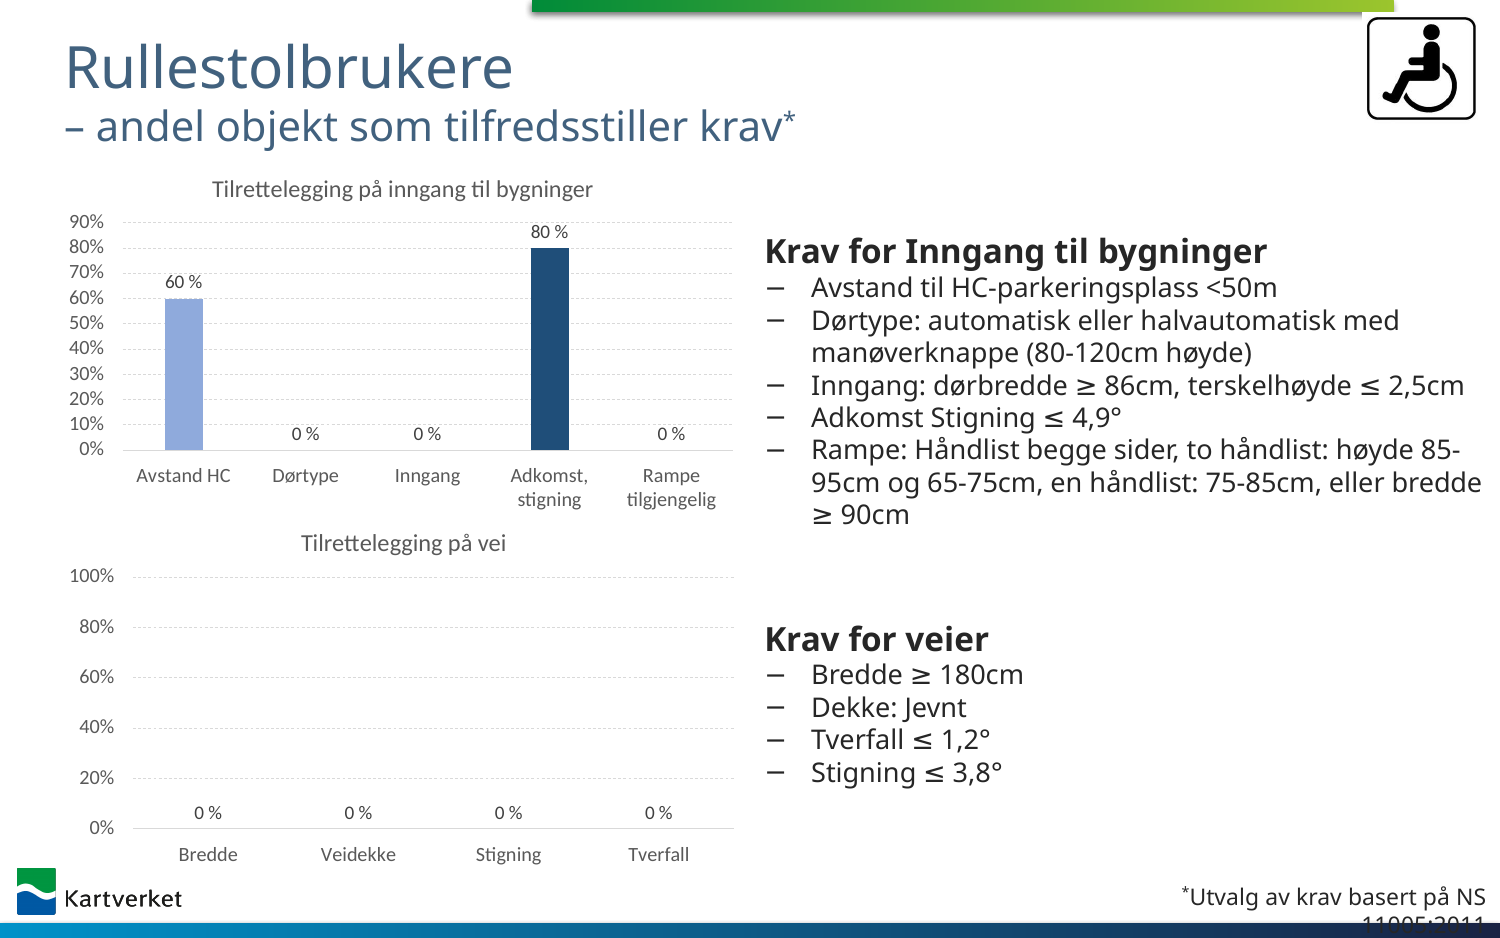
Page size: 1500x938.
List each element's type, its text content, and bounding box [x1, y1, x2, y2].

text_box *Utvalg av krav basert på NS 11005:2011 [1068, 873, 1500, 938]
text_box Krav for veier Bredde ≥ 180cm Dekke: Jevnt Tverfall ≤ 1,2° Stigning ≤ 3,8° [749, 610, 1500, 795]
picture [62, 166, 744, 519]
text_box Rullestolbrukere – andel objekt som tilfredsstiller krav* [49, 25, 1431, 158]
picture [62, 520, 746, 874]
picture [1362, 12, 1481, 126]
text_box Krav for Inngang til bygninger Avstand til HC-parkeringsplass <50m Dørtype: automatisk eller halvautomatisk med manøverknappe (80-120cm høyde) Inngang: dørbredde ≥ 86cm, terskelhøyde ≤ 2,5cm Adkomst Stigning ≤ 4,9° Rampe: Håndlist begge sider, to håndlist: høyde 85-95cm og 65-75cm, en håndlist: 75-85cm, eller bredde ≥ 90cm [749, 223, 1500, 538]
